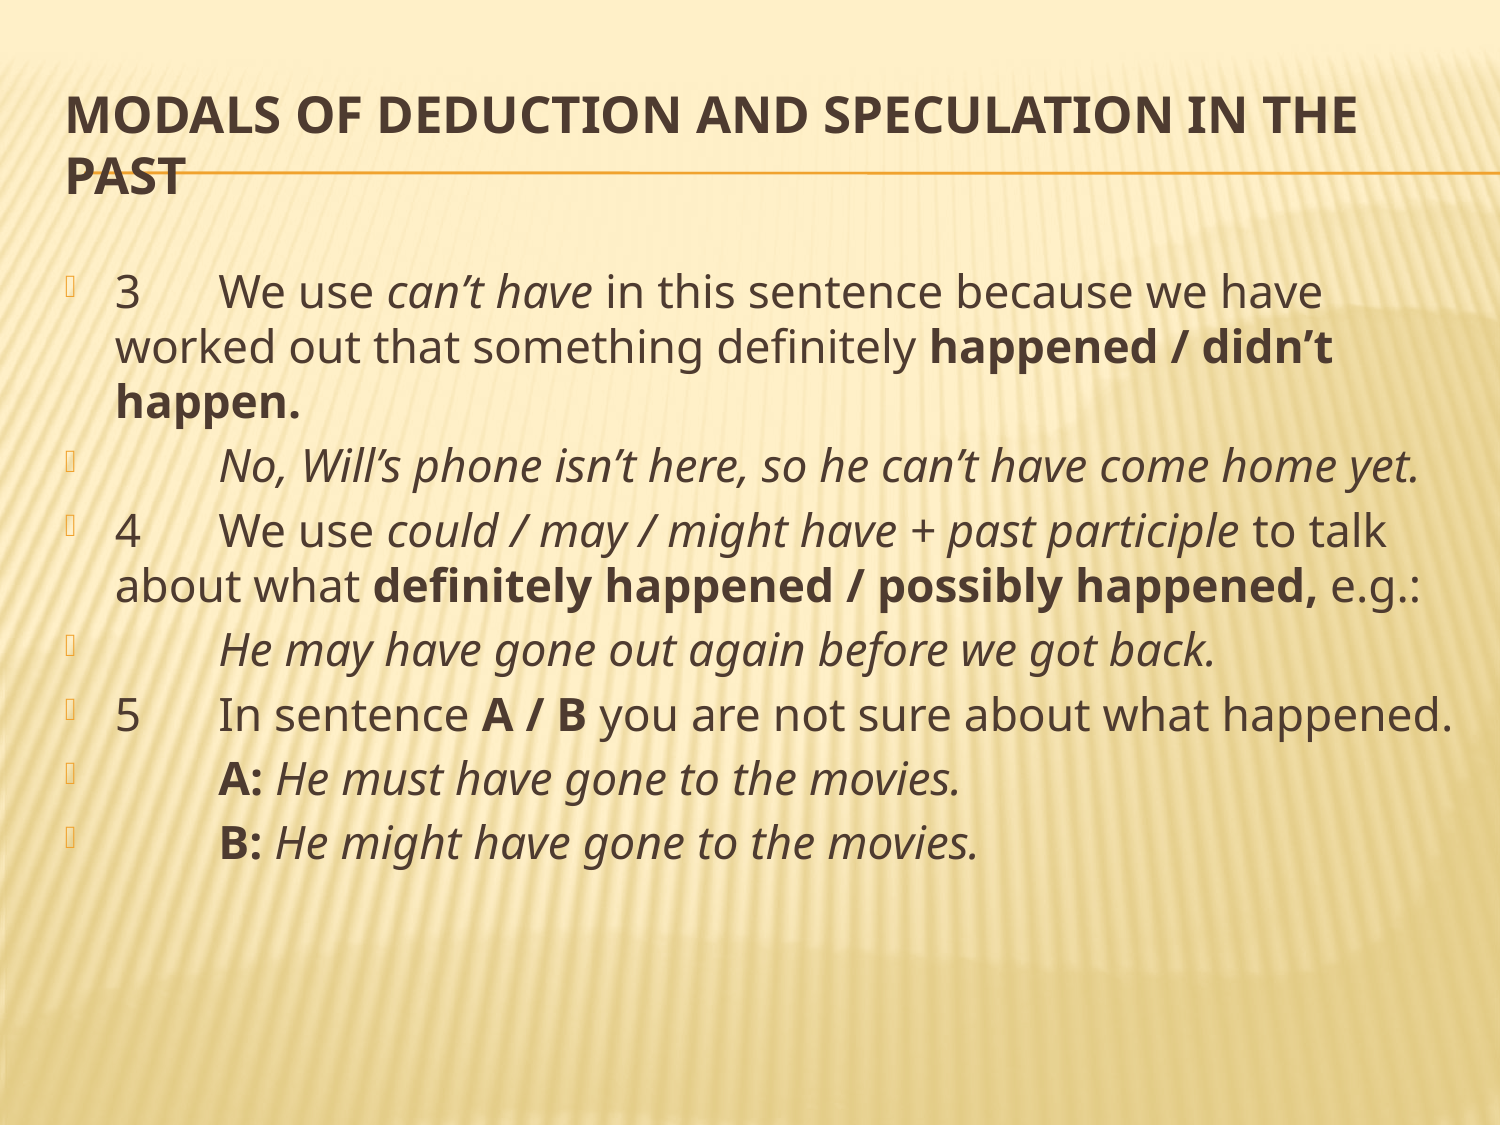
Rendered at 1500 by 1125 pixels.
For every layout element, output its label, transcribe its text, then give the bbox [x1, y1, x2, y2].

list 3 We use can’t have in this sentence because we have worked out that something definitely happened / didn’t happen. No, Will’s phone isn’t here, so he can’t have come home yet. 4 We use could / may / might have + past participle to talk about what definitely happened / possibly happened, e.g.: He may have gone out again before we got back. 5 In sentence A / B you are not sure about what happened. A: He must have gone to the movies. B: He might have gone to the movies. [50, 254, 1475, 998]
title Modals of deduction and speculation in the past [50, 75, 1475, 213]
